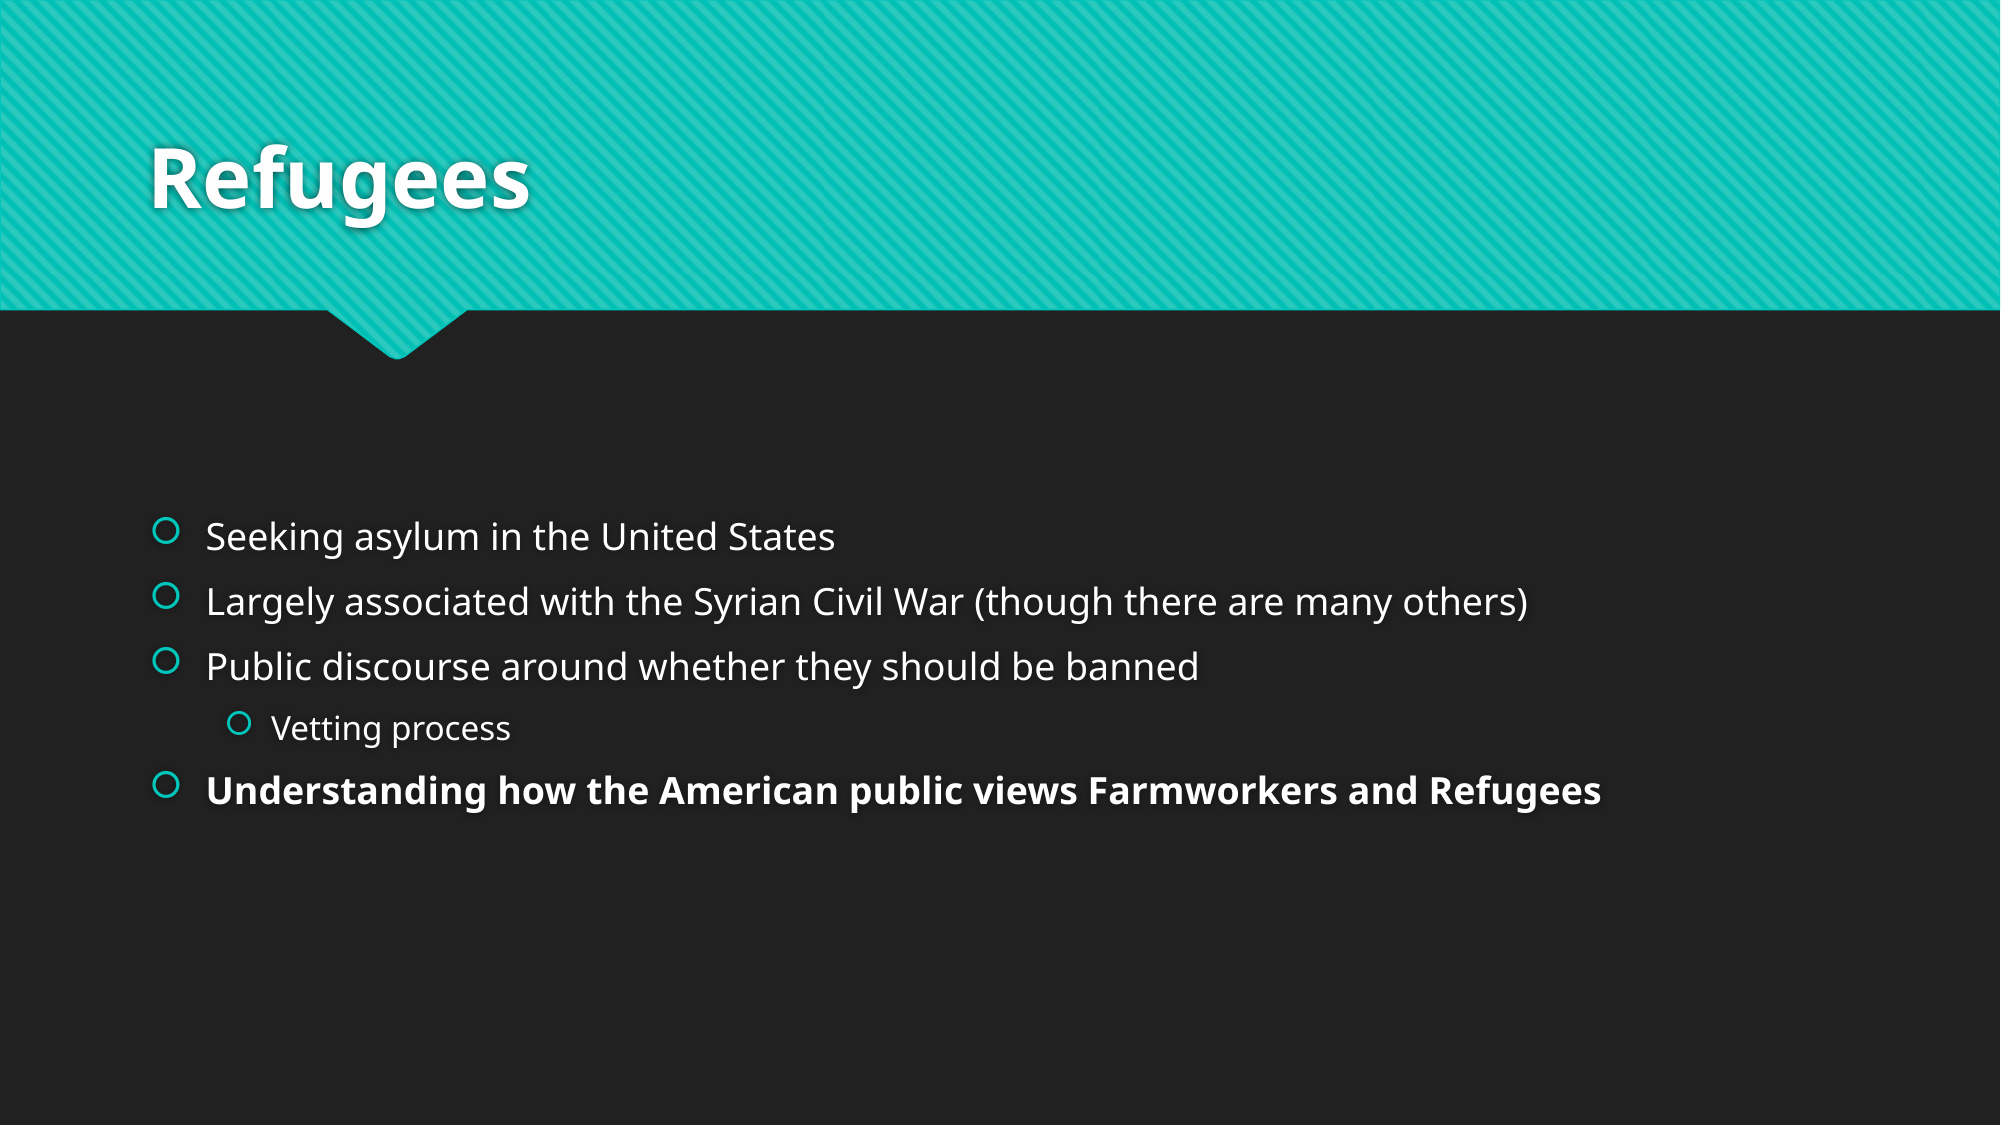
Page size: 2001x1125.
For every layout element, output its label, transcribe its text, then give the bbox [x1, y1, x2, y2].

title Refugees [132, 73, 1868, 233]
list Seeking asylum in the United States Largely associated with the Syrian Civil War (though there are many others) Public discourse around whether they should be banned Vetting process Understanding how the American public views Farmworkers and Refugees [134, 364, 1866, 962]
